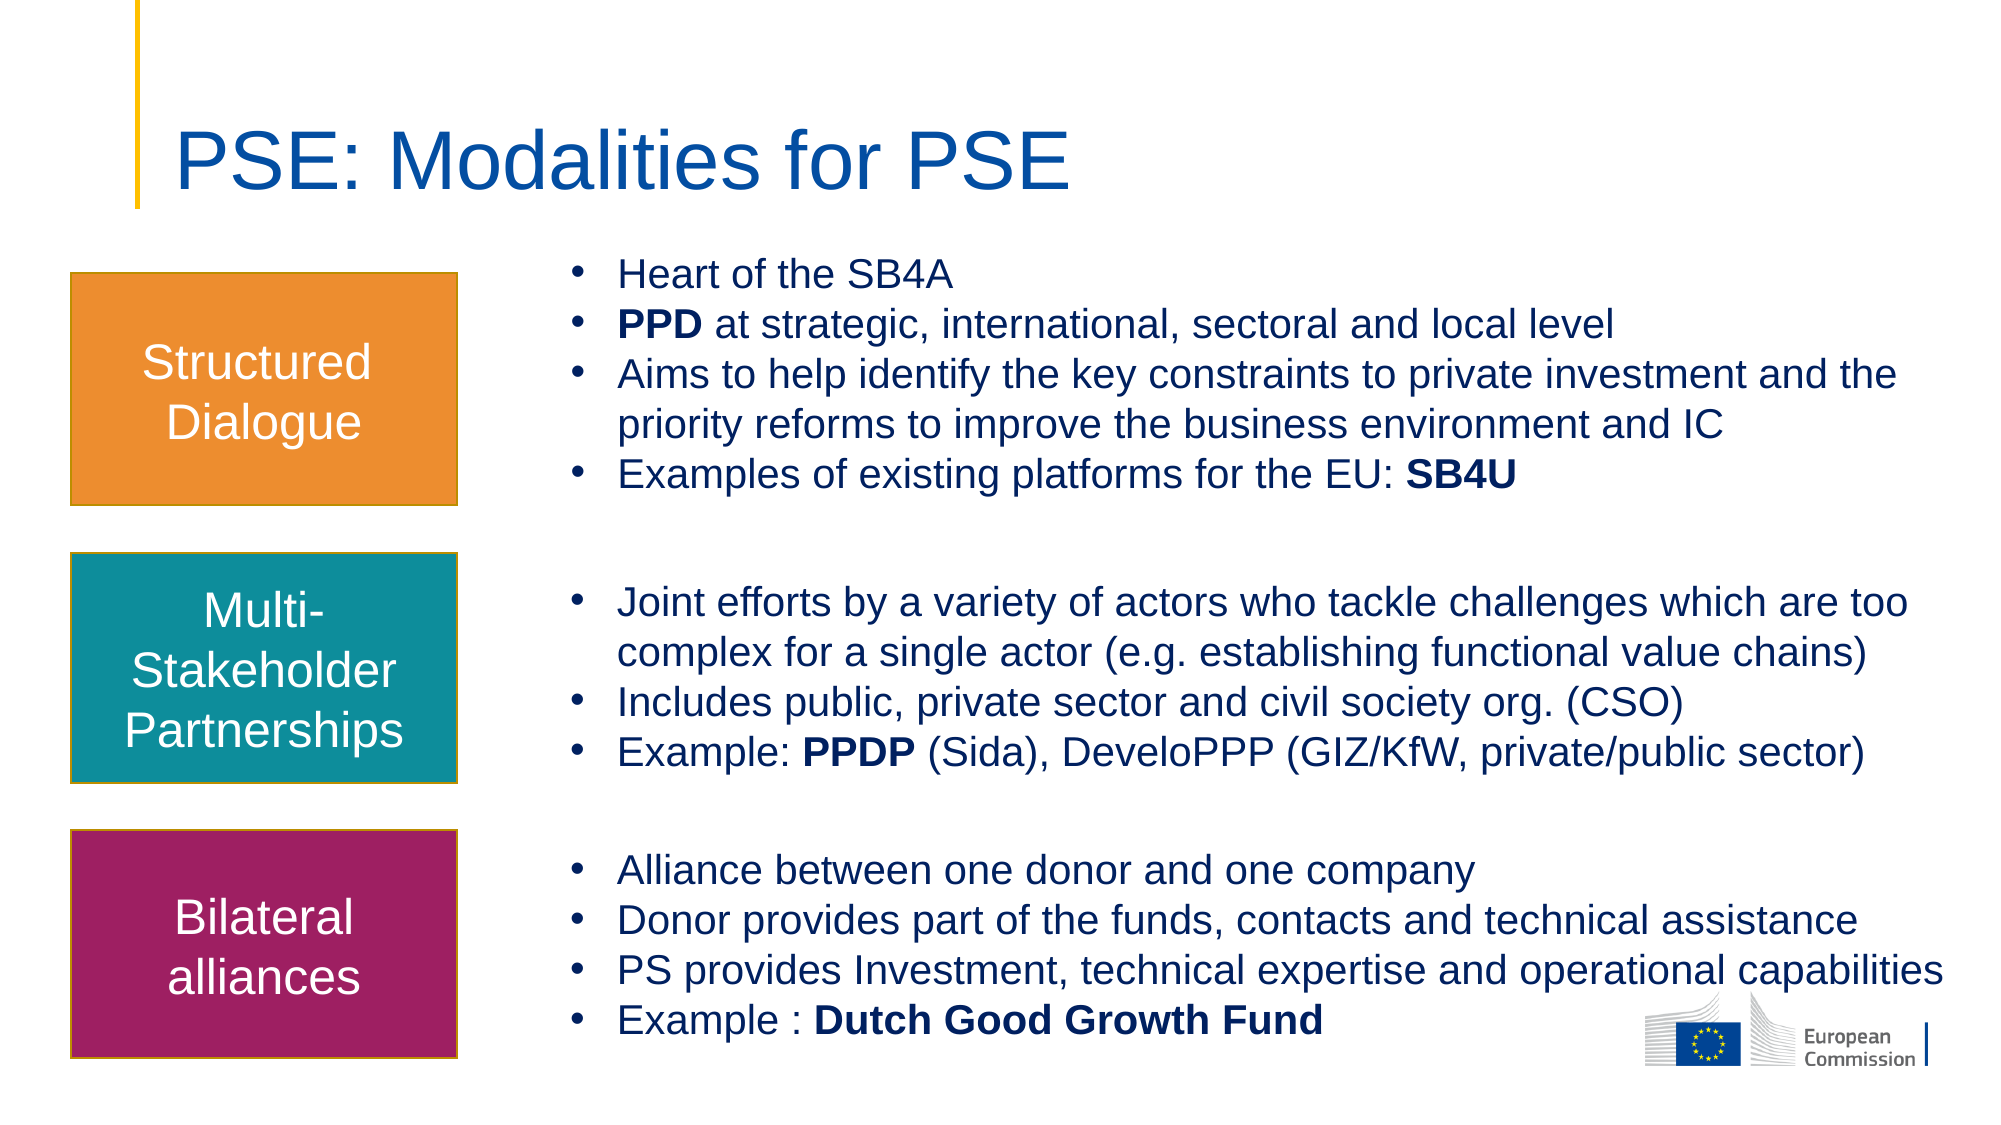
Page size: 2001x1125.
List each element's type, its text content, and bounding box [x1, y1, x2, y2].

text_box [71, 189, 1993, 508]
picture [1645, 1059, 1928, 1066]
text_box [71, 830, 2000, 1059]
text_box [71, 552, 2000, 785]
title PSE: Modalities for PSE [159, 79, 1885, 189]
